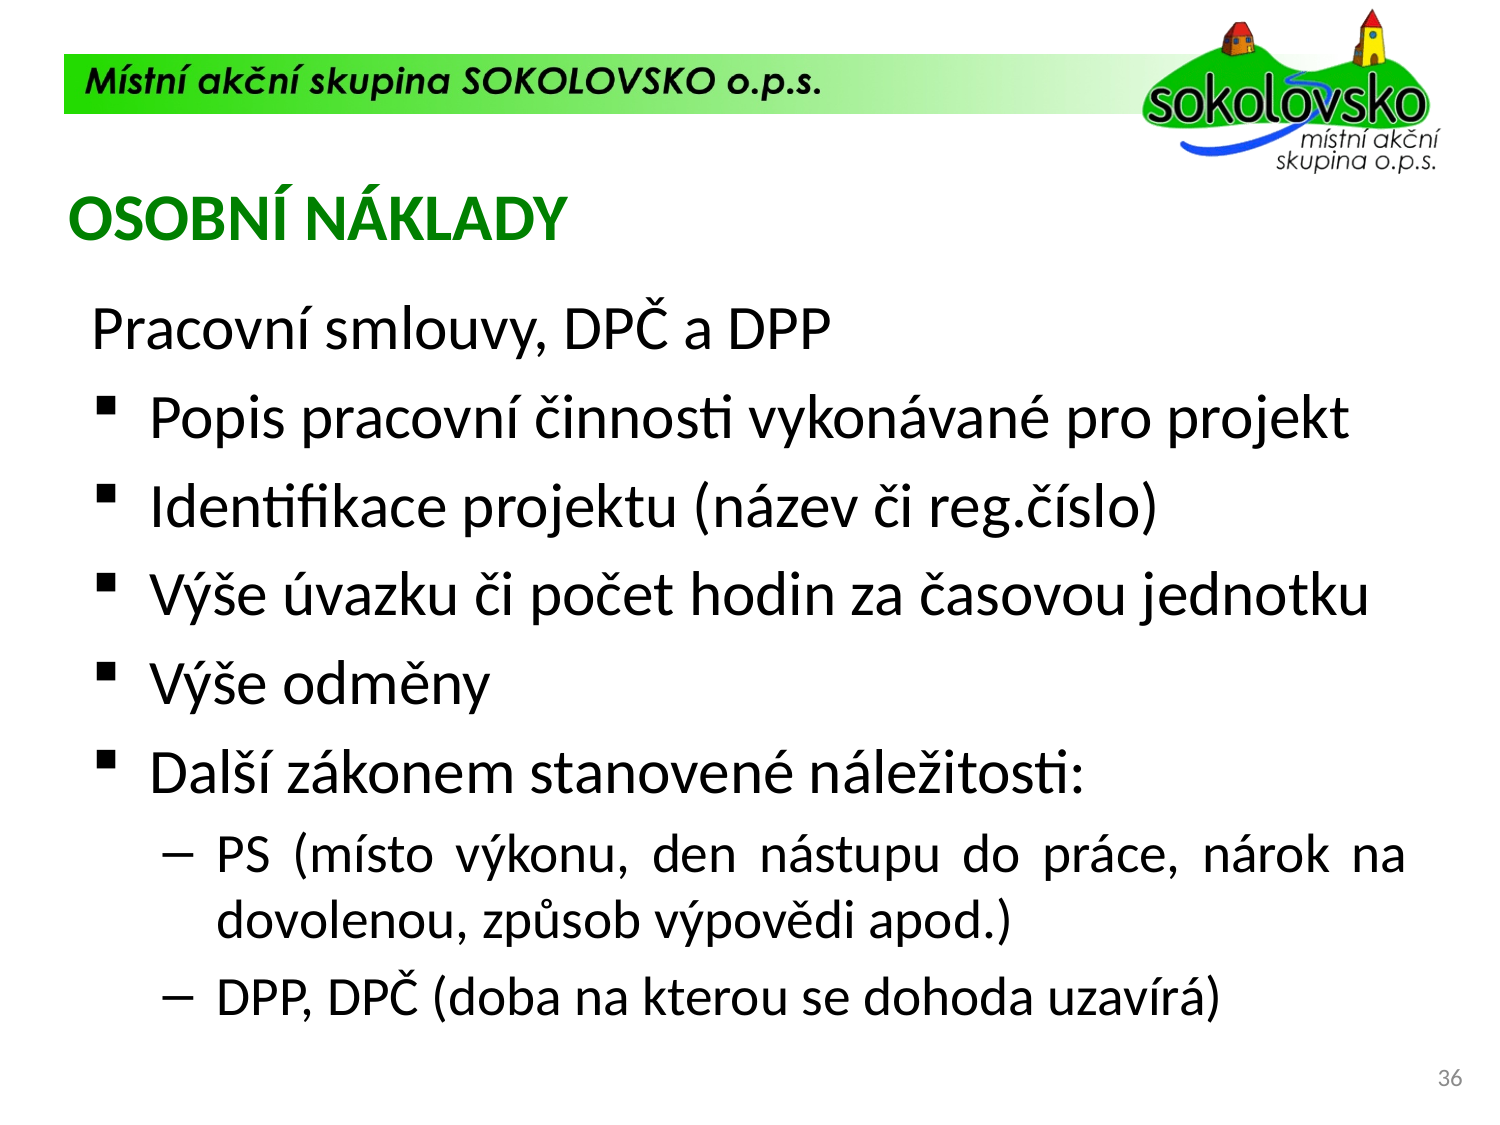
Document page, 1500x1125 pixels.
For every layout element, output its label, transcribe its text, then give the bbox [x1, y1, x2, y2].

title OSOBNÍ NÁKLADY [53, 137, 1404, 291]
list Pracovní smlouvy, DPČ a DPP Popis pracovní činnosti vykonávané pro projekt Identifikace projektu (název či reg.číslo) Výše úvazku či počet hodin za časovou jednotku Výše odměny Další zákonem stanovené náležitosti: PS (místo výkonu, den nástupu do práce, nárok na dovolenou, způsob výpovědi apod.) DPP, DPČ (doba na kterou se dohoda uzavírá) [76, 278, 1424, 1047]
picture [64, 0, 1455, 197]
slide_number 36 [1128, 1046, 1478, 1107]
